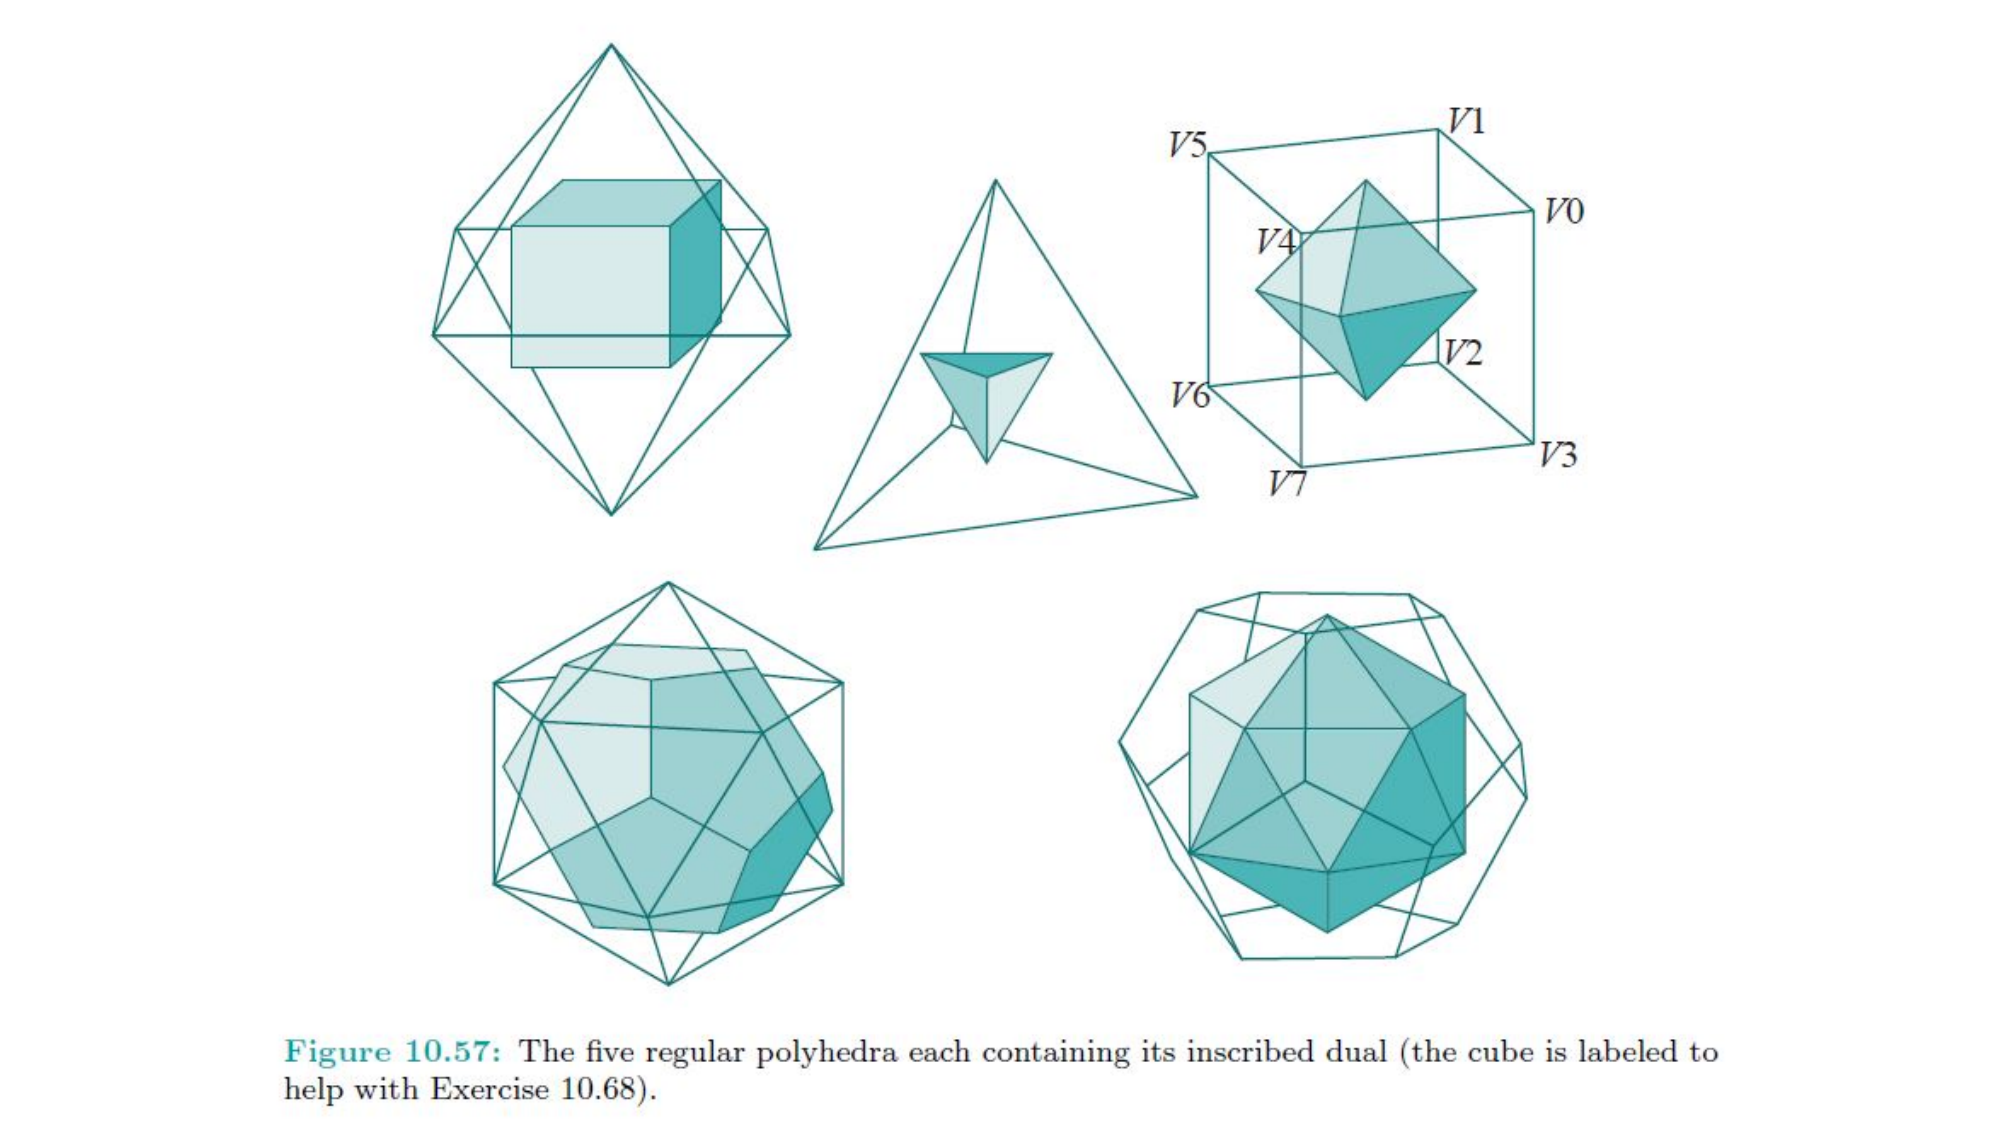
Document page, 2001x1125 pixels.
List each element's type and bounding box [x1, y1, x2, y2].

picture [252, 0, 1748, 1125]
